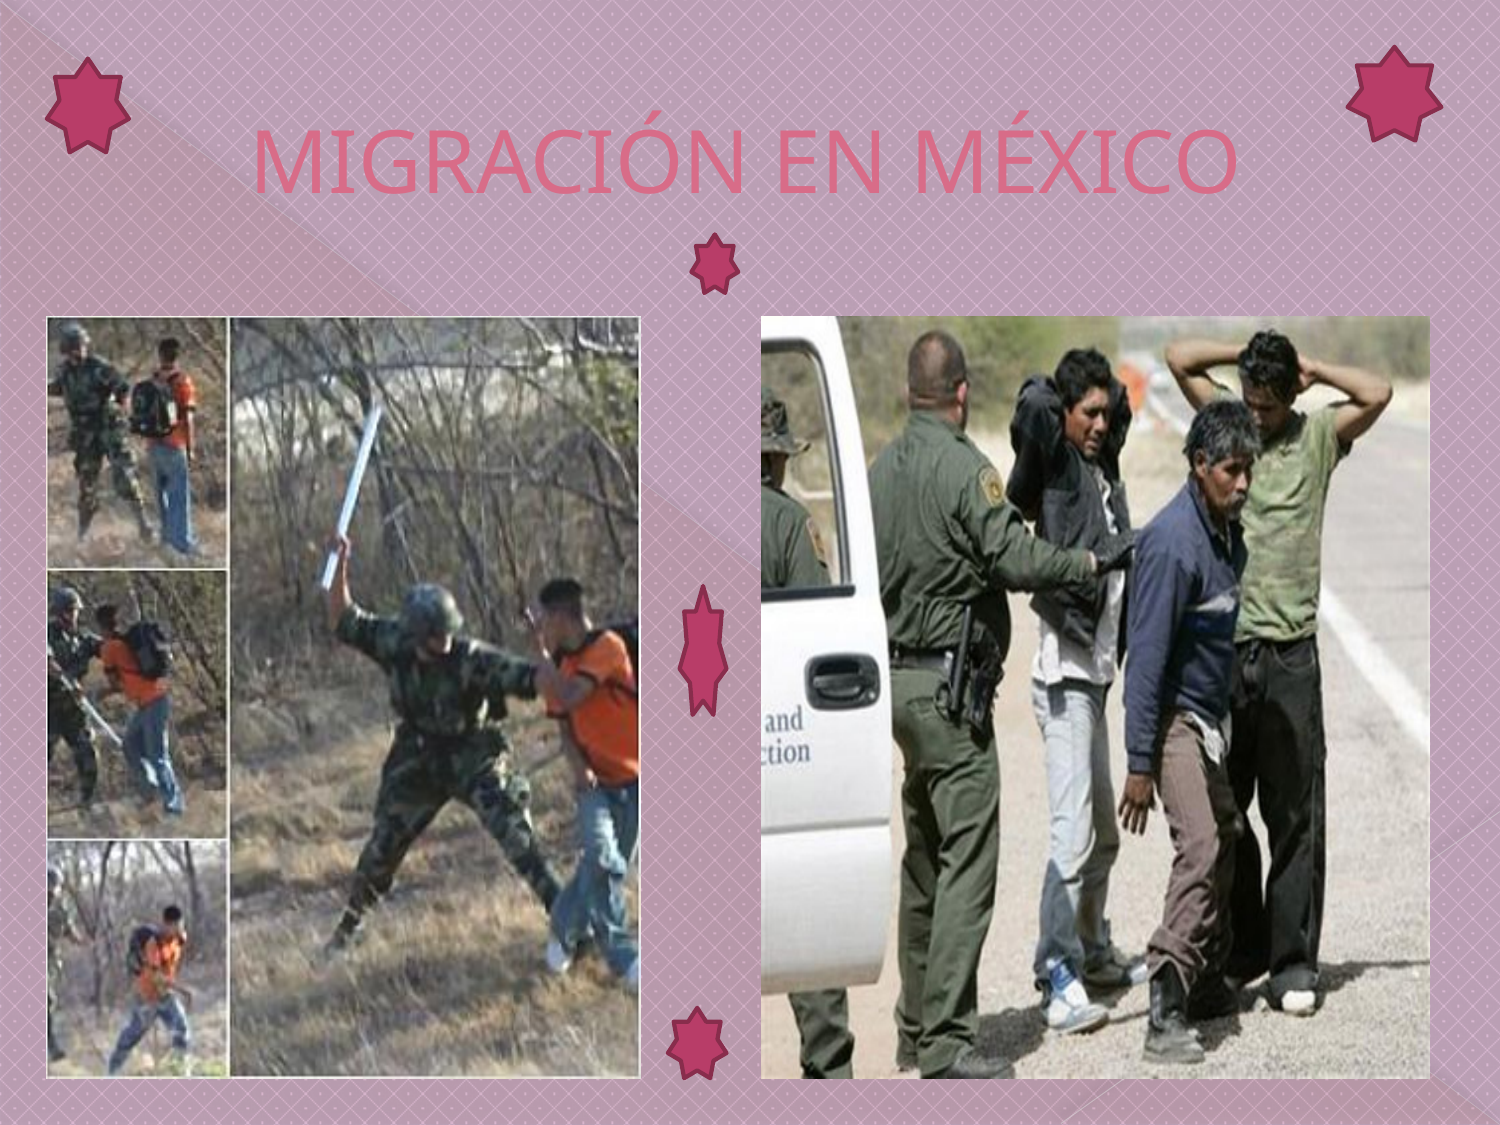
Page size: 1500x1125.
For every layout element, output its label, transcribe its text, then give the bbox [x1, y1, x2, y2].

text_box [677, 583, 729, 717]
text_box [1345, 44, 1444, 143]
text_box [44, 56, 131, 155]
text_box [665, 1005, 729, 1081]
title MIGRACIÓN EN MÉXICO [234, 43, 1425, 274]
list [761, 316, 1430, 1079]
text_box [689, 232, 741, 295]
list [46, 316, 641, 1079]
